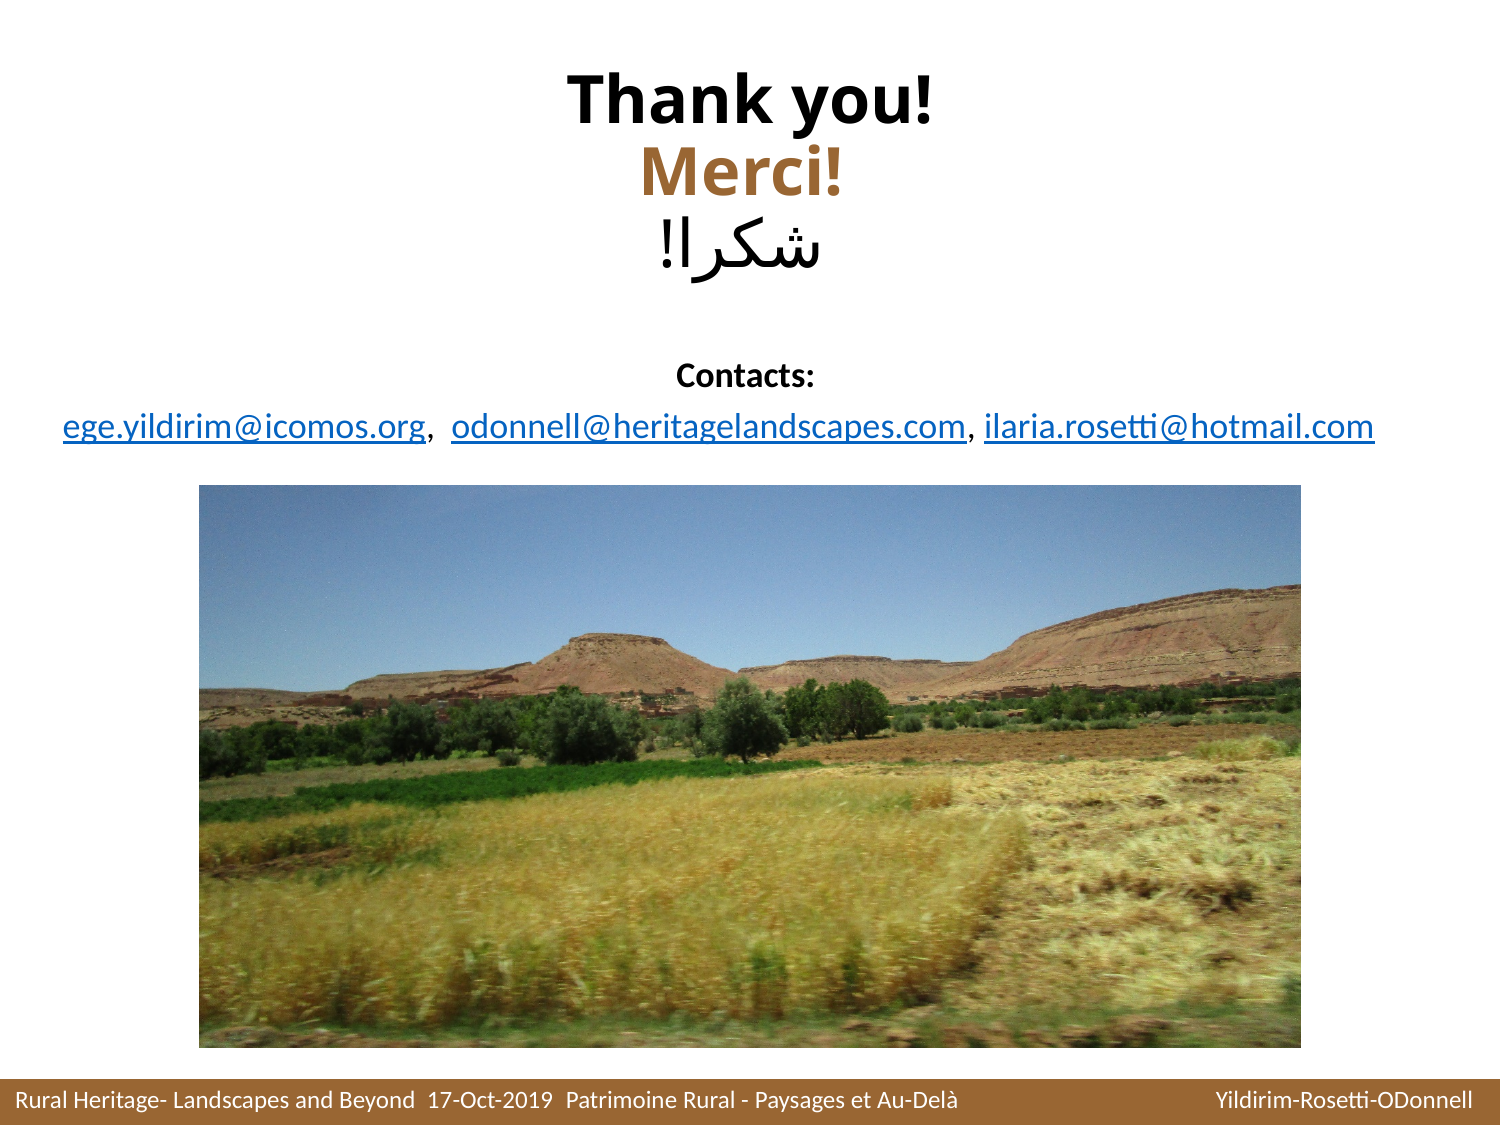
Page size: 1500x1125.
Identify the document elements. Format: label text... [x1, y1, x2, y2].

text_box Rural Heritage- Landscapes and Beyond 17-Oct-2019 Patrimoine Rural - Paysages et Au-Delà Yildirim-Rosetti-ODonnell [0, 1079, 1500, 1125]
list Contacts: ege.yildirim@icomos.org, odonnell@heritagelandscapes.com, ilaria.rosetti@hotmail.com [47, 335, 1453, 500]
title Thank you! Merci! !شكرا [0, 0, 1500, 500]
picture [199, 485, 1301, 1048]
